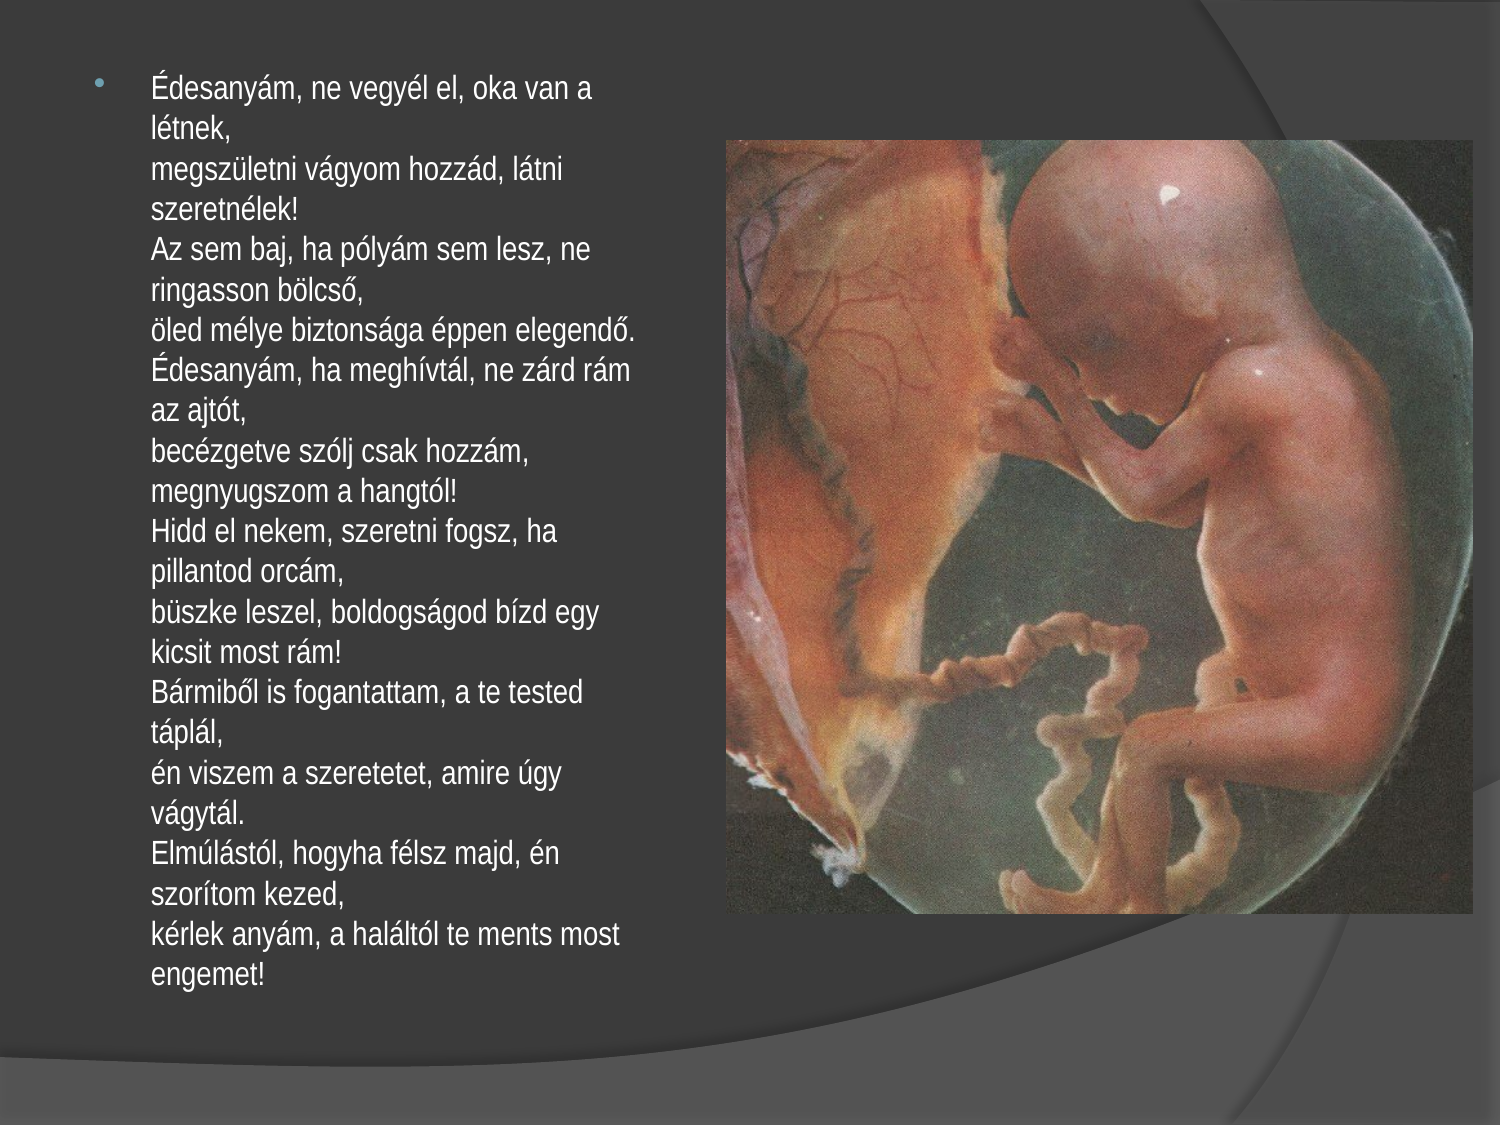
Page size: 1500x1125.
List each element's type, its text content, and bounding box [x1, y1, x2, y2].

picture [726, 140, 1474, 915]
list Édesanyám, ne vegyél el, oka van a létnek, megszületni vágyom hozzád, látni szeretnélek! Az sem baj, ha pólyám sem lesz, ne ringasson bölcső, öled mélye biztonsága éppen elegendő. Édesanyám, ha meghívtál, ne zárd rám az ajtót, becézgetve szólj csak hozzám, megnyugszom a hangtól! Hidd el nekem, szeretni fogsz, ha pillantod orcám, büszke leszel, boldogságod bízd egy kicsit most rám! Bármiből is fogantattam, a te tested táplál, én viszem a szeretetet, amire úgy vágytál. Elmúlástól, hogyha félsz majd, én szorítom kezed, kérlek anyám, a haláltól te ments most engemet! [75, 58, 675, 1005]
